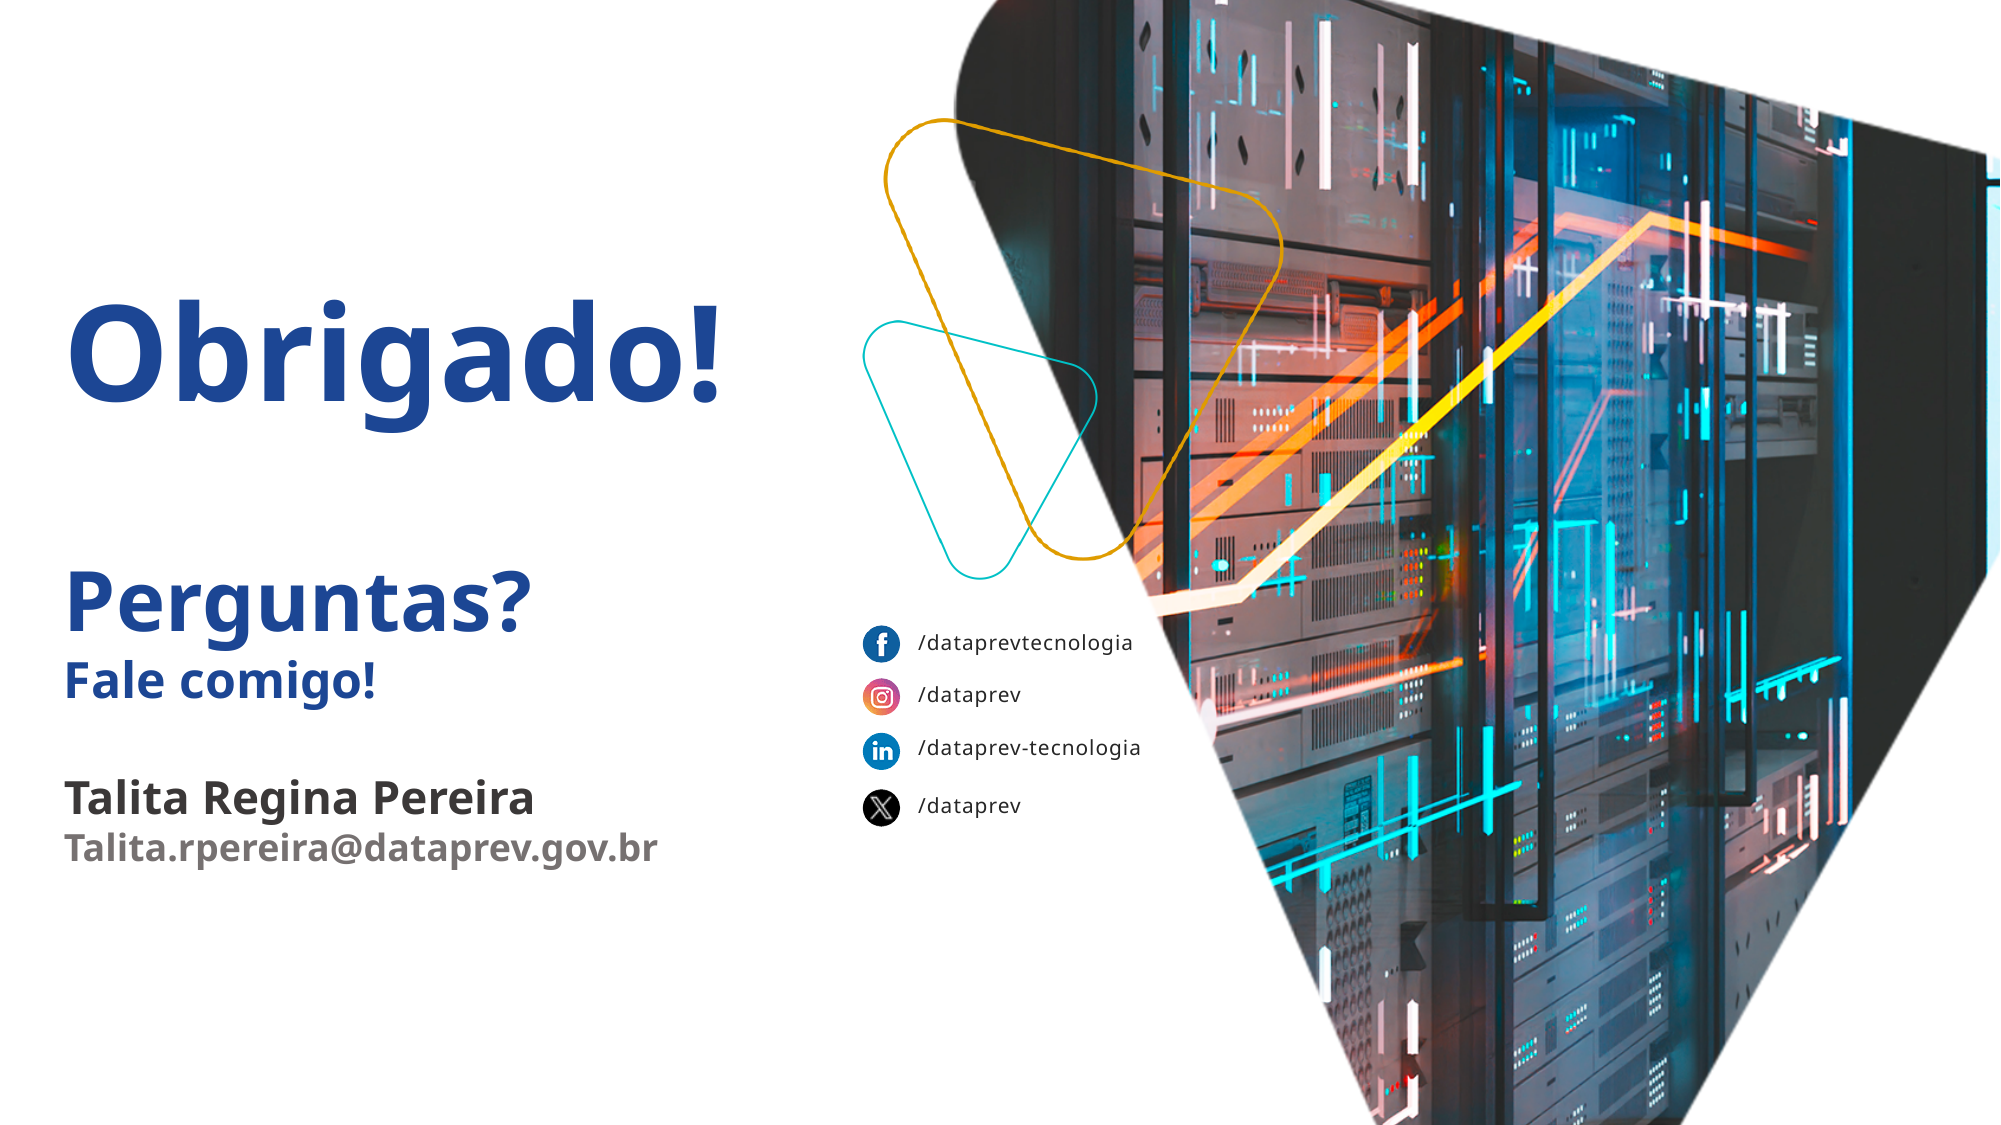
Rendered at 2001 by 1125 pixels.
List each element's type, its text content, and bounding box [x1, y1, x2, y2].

text_box Obrigado! [49, 260, 395, 436]
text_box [862, 622, 1275, 827]
text_box Perguntas? Fale comigo! Talita Regina Pereira Talita.rpereira@dataprev.gov.br [49, 541, 395, 876]
picture [395, 0, 2000, 1125]
